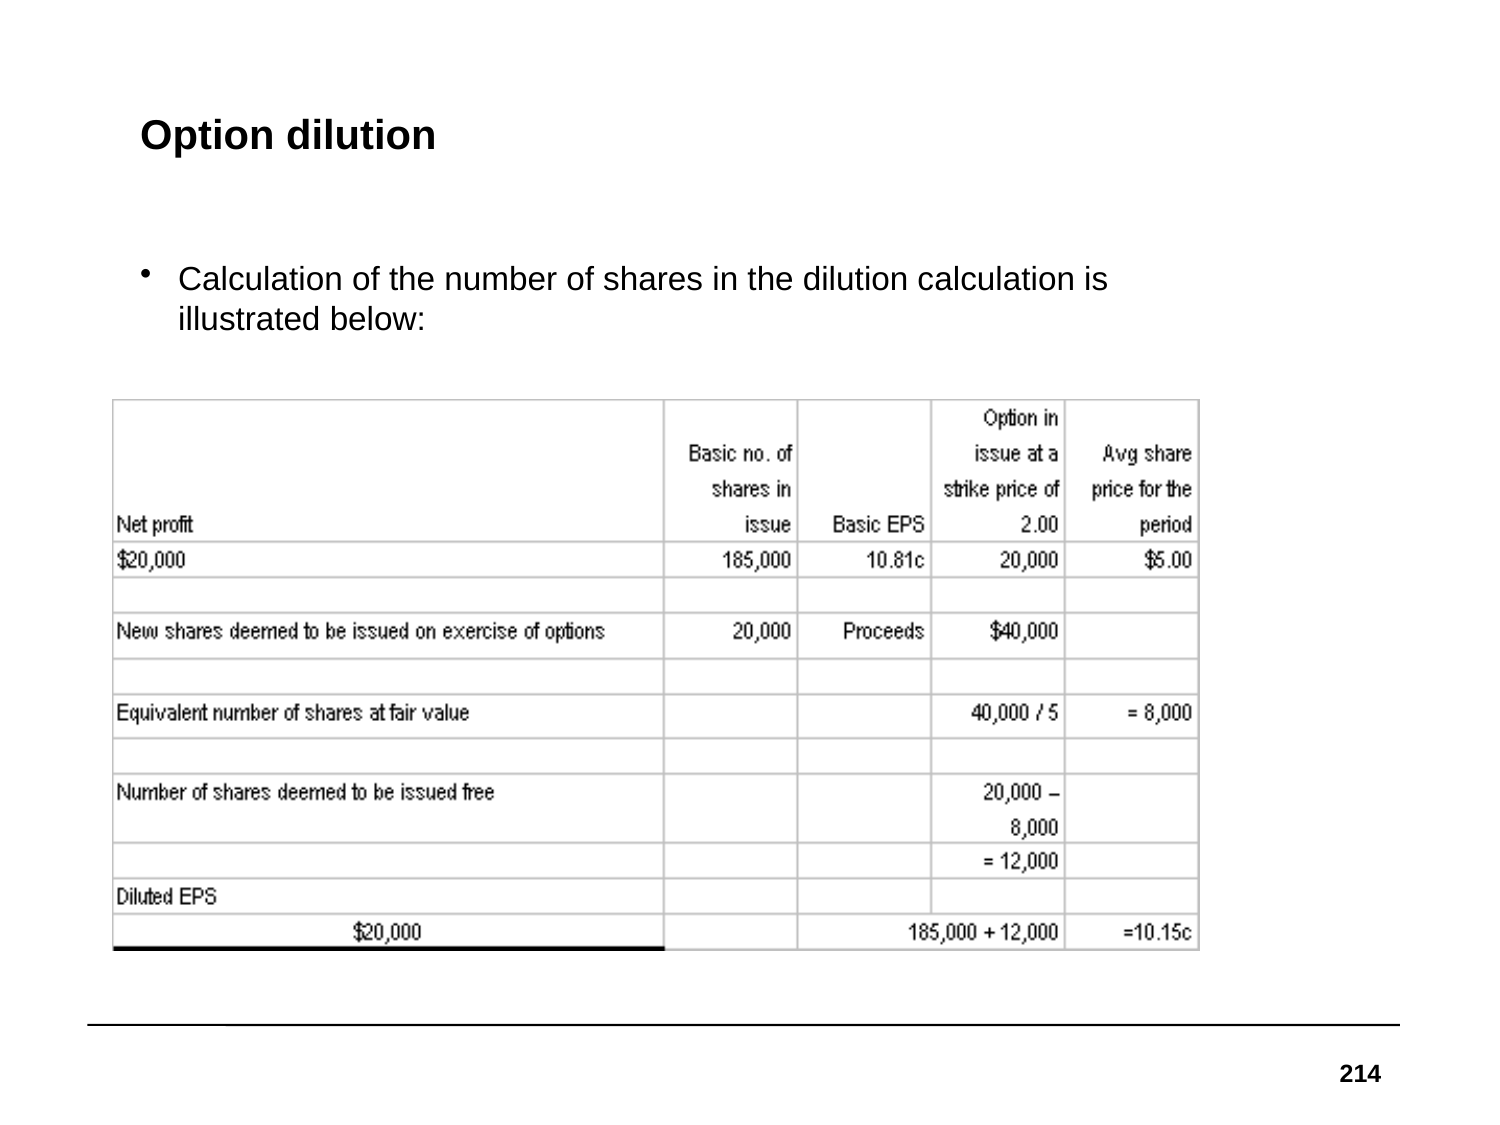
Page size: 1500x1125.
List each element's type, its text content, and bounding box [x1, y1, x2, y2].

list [112, 399, 1201, 951]
list Calculation of the number of shares in the dilution calculation is illustrated below: [125, 249, 1275, 950]
title Option dilution [125, 99, 1288, 225]
